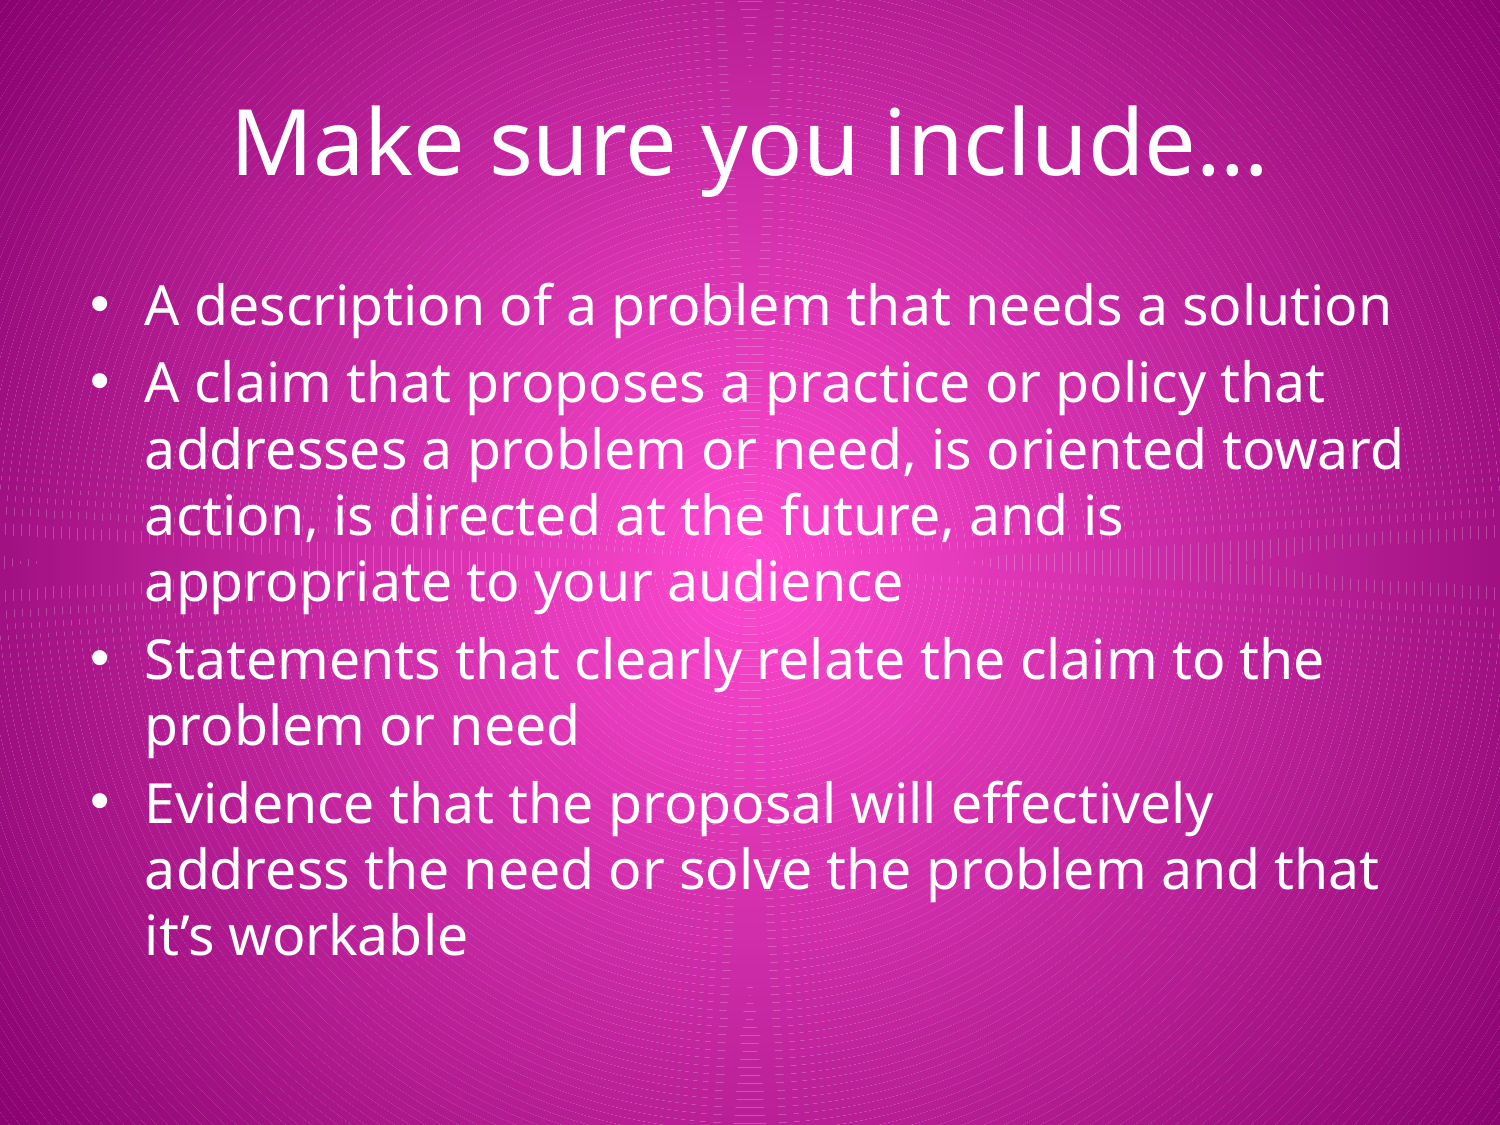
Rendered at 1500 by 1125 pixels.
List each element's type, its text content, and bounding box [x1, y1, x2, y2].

list A description of a problem that needs a solution A claim that proposes a practice or policy that addresses a problem or need, is oriented toward action, is directed at the future, and is appropriate to your audience Statements that clearly relate the claim to the problem or need Evidence that the proposal will effectively address the need or solve the problem and that it’s workable [75, 262, 1425, 1005]
title Make sure you include… [75, 45, 1425, 233]
